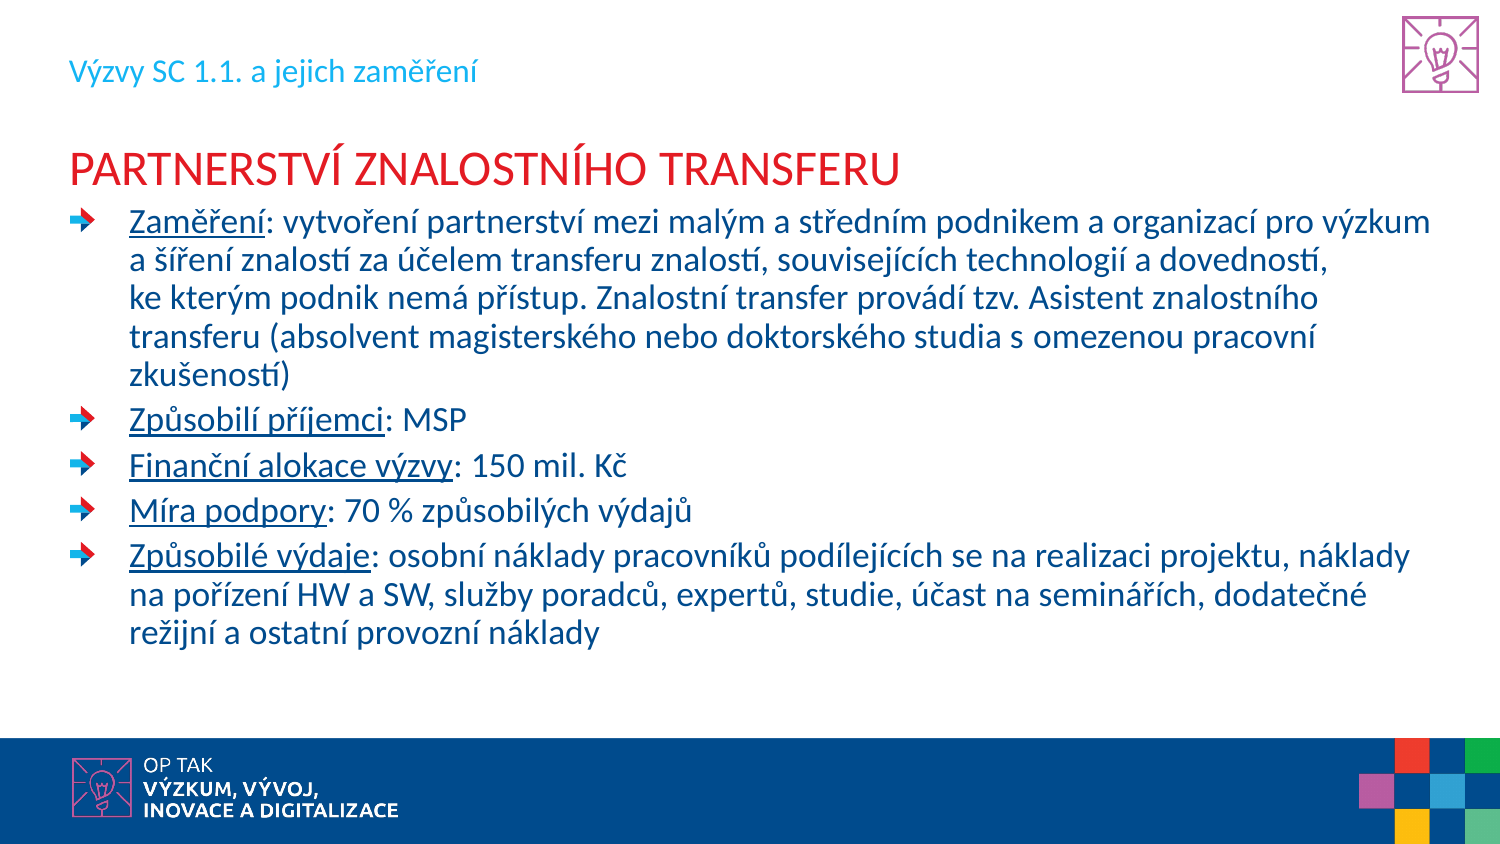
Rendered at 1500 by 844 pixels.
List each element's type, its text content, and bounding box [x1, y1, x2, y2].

picture [1402, 16, 1479, 93]
text_box [55, 755, 769, 830]
title Výzvy SC 1.1. a jejich zaměření [69, 49, 1367, 90]
picture [72, 756, 398, 819]
list PARTNERSTVÍ ZNALOSTNÍHO TRANSFERU Zaměření: vytvoření partnerství mezi malým a středním podnikem a organizací pro výzkum a šíření znalostí za účelem transferu znalostí, souvisejících technologií a dovedností, ke kterým podnik nemá přístup. Znalostní transfer provádí tzv. Asistent znalostního transferu (absolvent magisterského nebo doktorského studia s omezenou pracovní zkušeností) Způsobilí příjemci: MSP Finanční alokace výzvy: 150 mil. Kč Míra podpory: 70 % způsobilých výdajů Způsobilé výdaje: osobní náklady pracovníků podílejících se na realizaci projektu, náklady na pořízení HW a SW, služby poradců, expertů, studie, účast na seminářích, dodatečné režijní a ostatní provozní náklady [70, 76, 1451, 709]
picture [1359, 738, 1500, 844]
